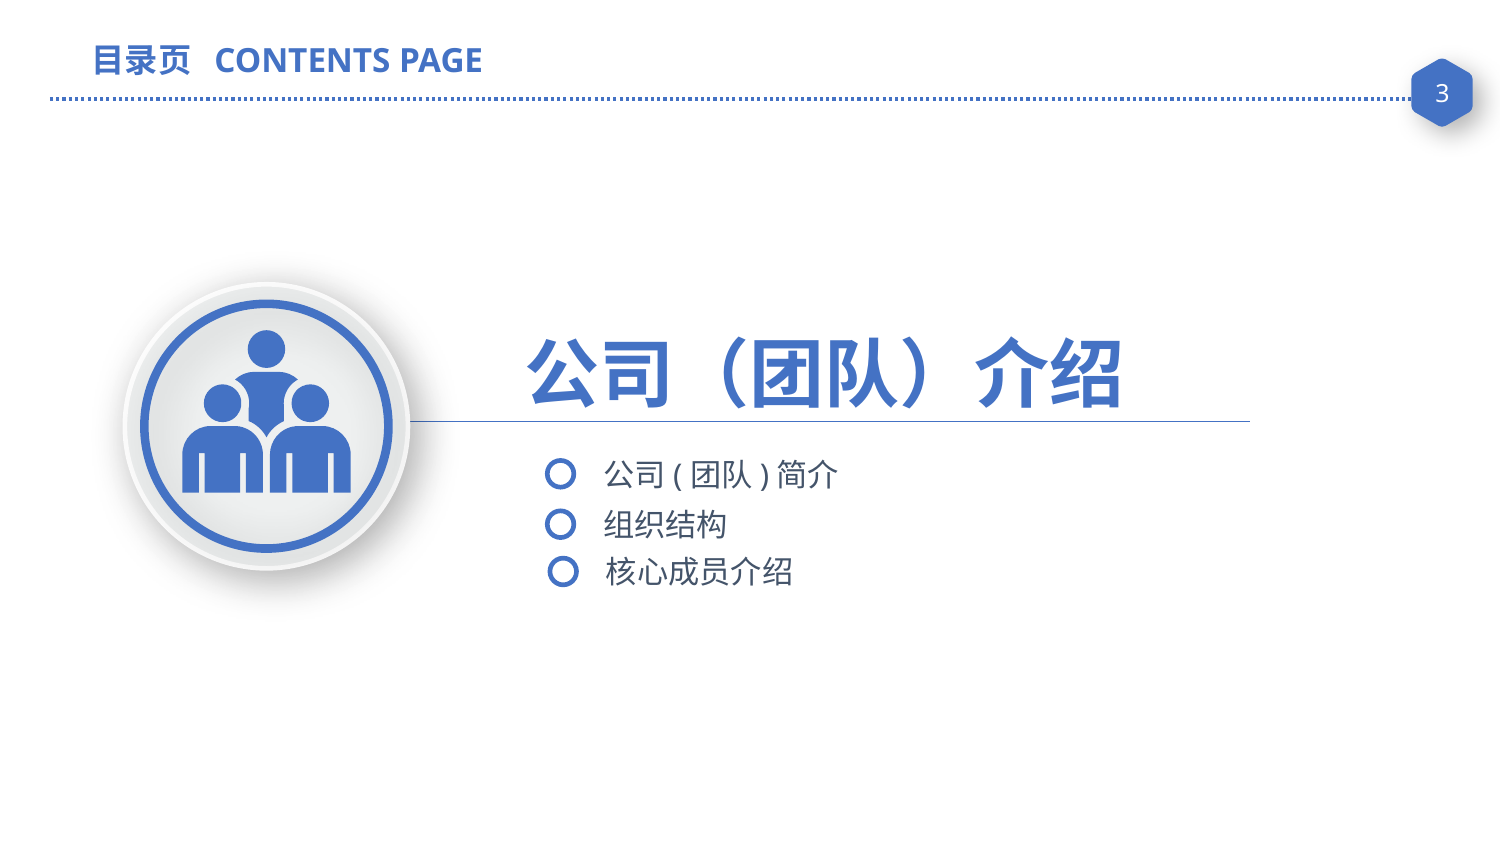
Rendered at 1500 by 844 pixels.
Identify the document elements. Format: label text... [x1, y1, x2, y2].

text_box 组织结构 [591, 499, 871, 549]
text_box [547, 460, 574, 488]
text_box [549, 558, 577, 585]
text_box 目录页 CONTENTS PAGE [53, 22, 551, 95]
text_box 核心成员介绍 [594, 546, 874, 596]
text_box [547, 510, 574, 538]
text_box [124, 284, 408, 569]
text_box 公司(团队)简介 [591, 449, 871, 498]
text_box 公司（团队）介绍 [440, 320, 1210, 421]
